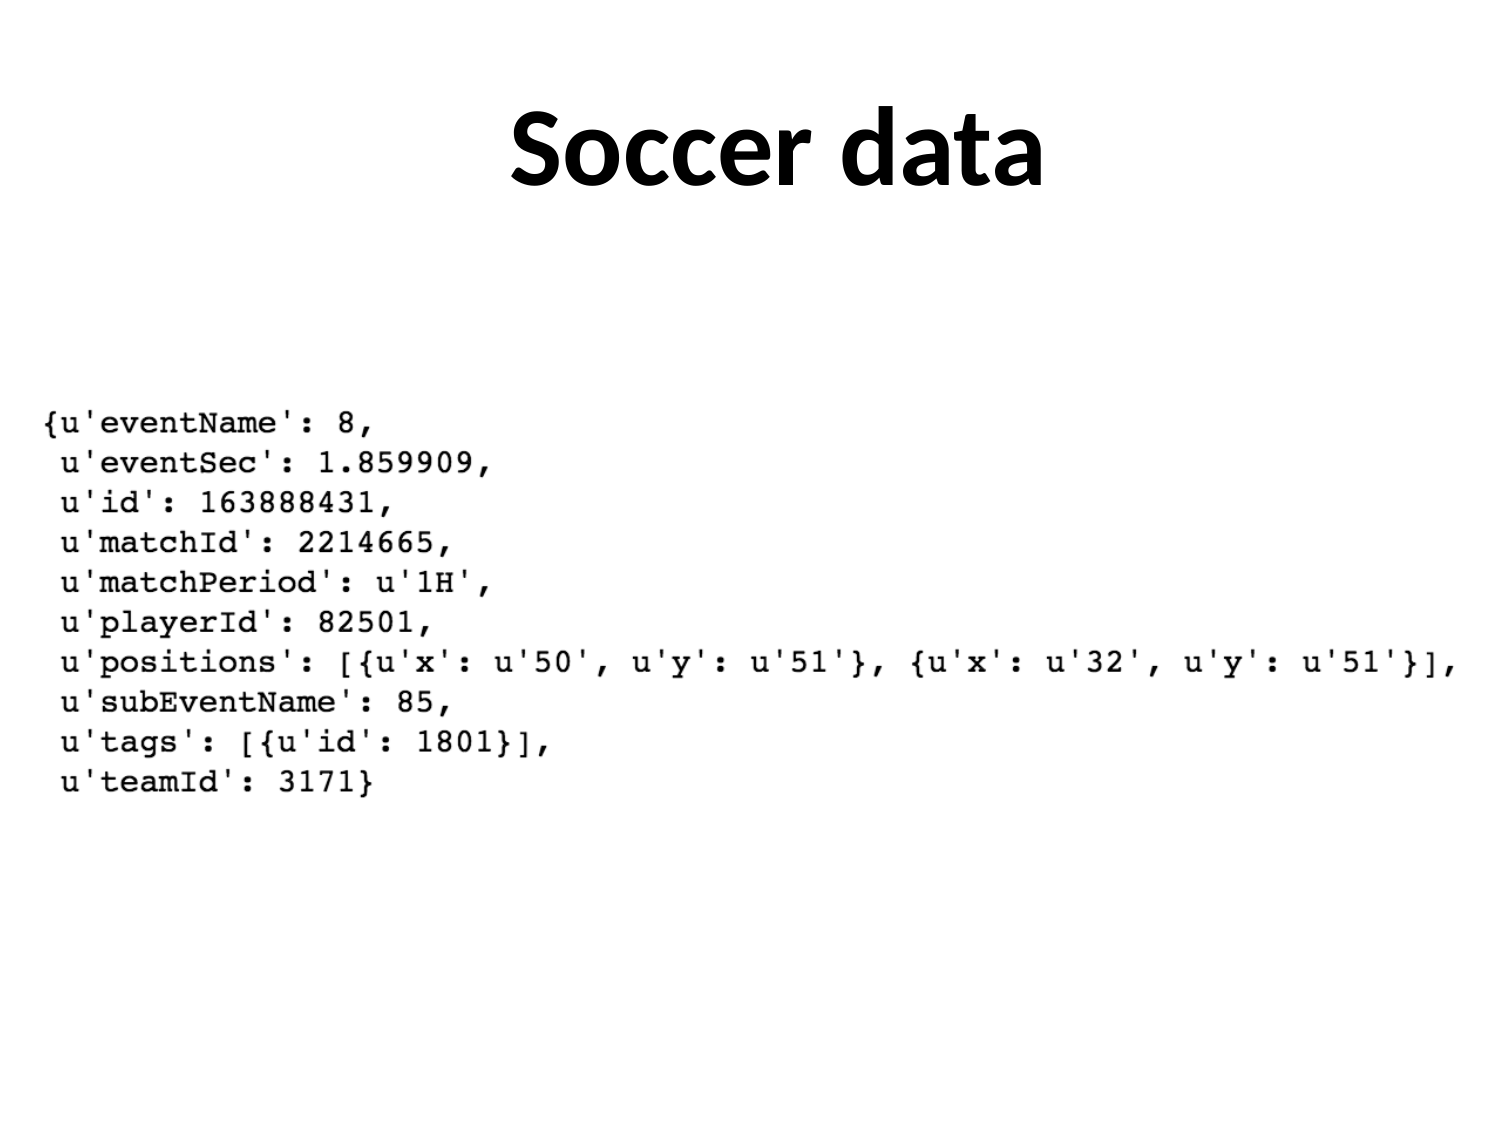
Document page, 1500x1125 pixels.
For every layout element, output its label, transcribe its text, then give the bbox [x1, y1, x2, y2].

text_box Soccer data [323, 65, 1235, 215]
picture [36, 394, 1482, 815]
